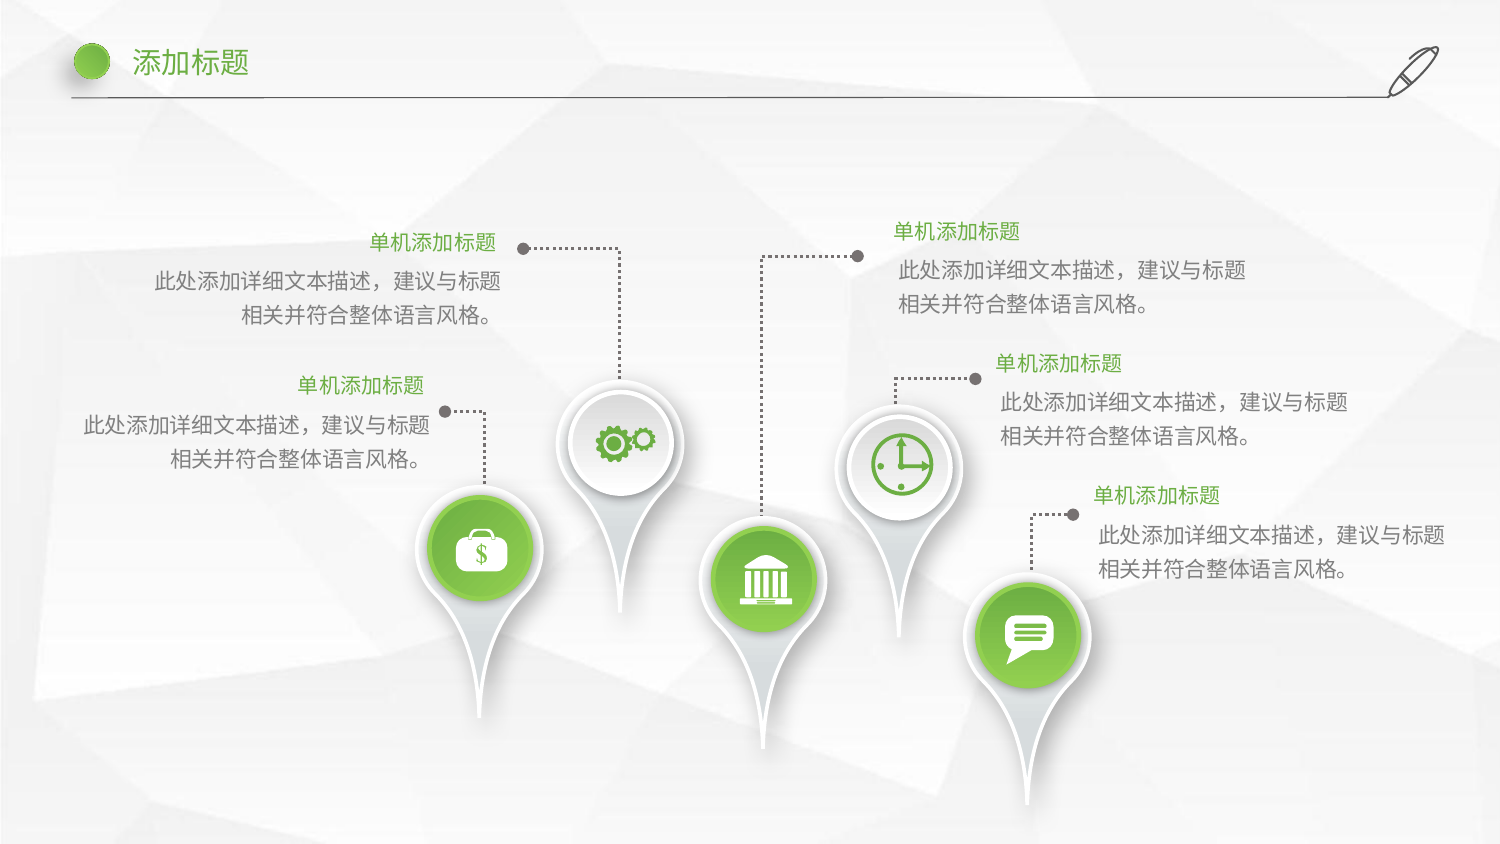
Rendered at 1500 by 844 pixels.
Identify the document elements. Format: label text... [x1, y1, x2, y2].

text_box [836, 406, 962, 532]
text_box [416, 486, 542, 613]
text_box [1031, 464, 1467, 608]
text_box [1388, 47, 1439, 98]
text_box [895, 331, 1369, 475]
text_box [74, 43, 110, 79]
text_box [129, 210, 620, 392]
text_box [557, 381, 683, 507]
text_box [761, 200, 1267, 544]
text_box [58, 354, 485, 510]
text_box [700, 517, 826, 643]
text_box 添加标题 [121, 38, 261, 85]
picture [0, 0, 1500, 844]
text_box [964, 574, 1090, 700]
